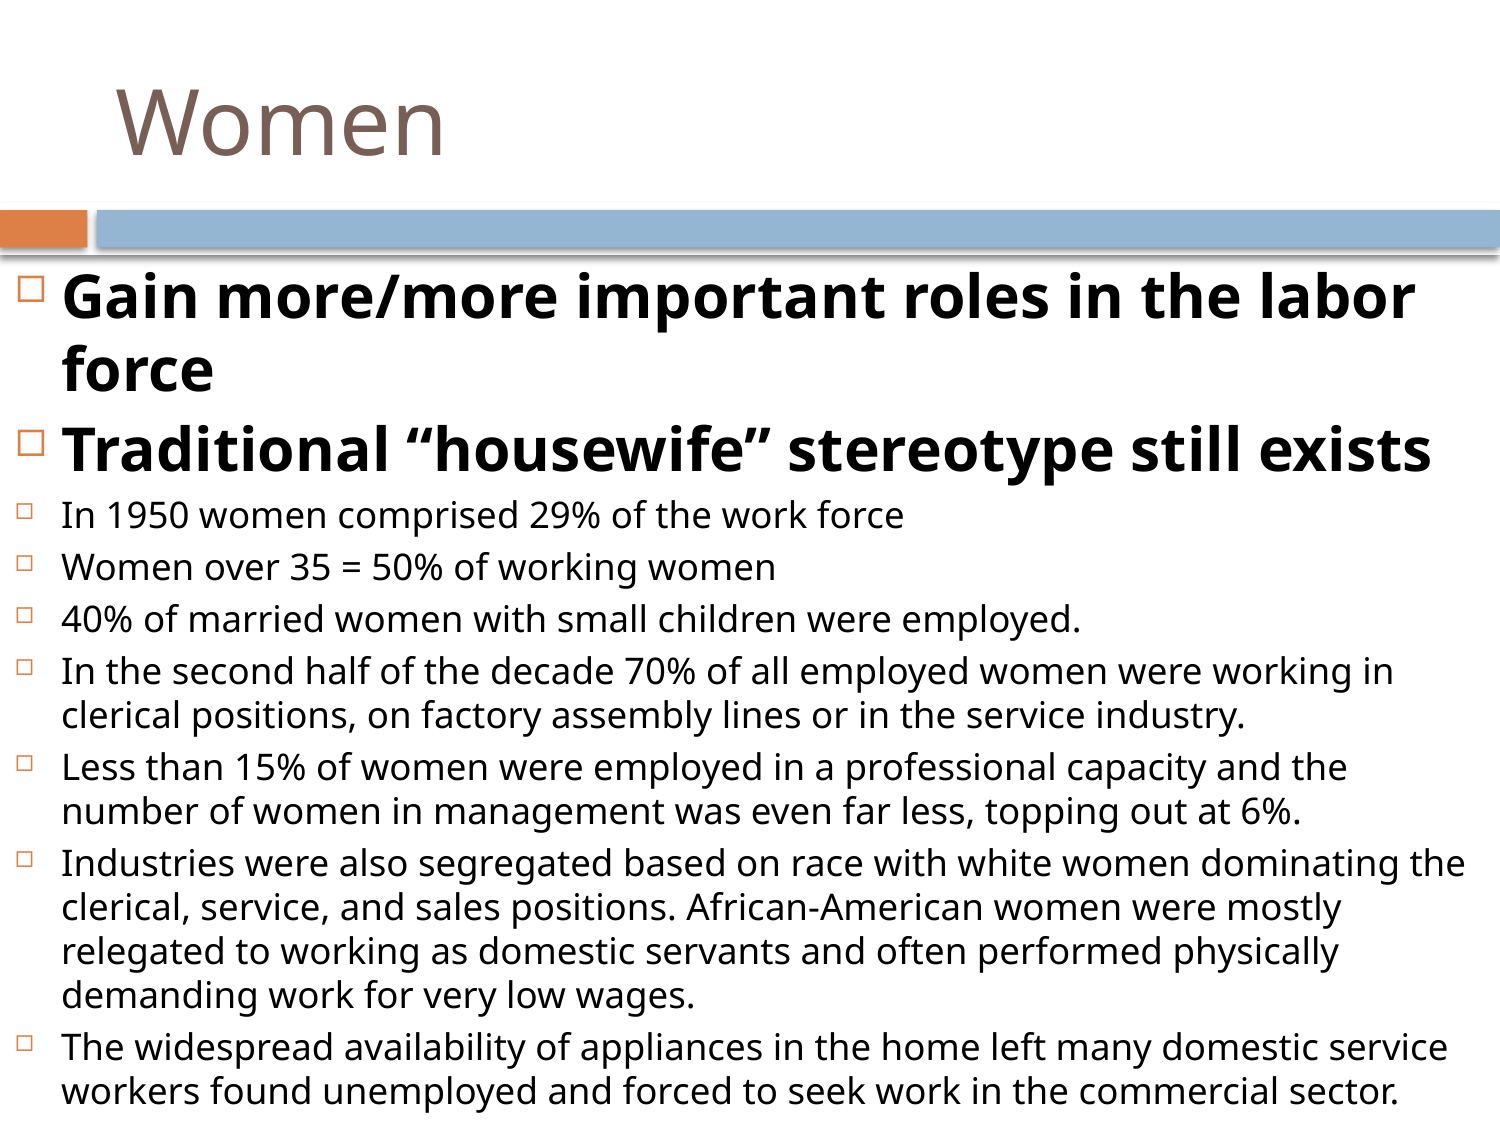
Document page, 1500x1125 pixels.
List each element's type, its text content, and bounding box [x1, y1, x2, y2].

title Women [100, 37, 1438, 200]
list Gain more/more important roles in the labor force Traditional “housewife” stereotype still exists In 1950 women comprised 29% of the work force Women over 35 = 50% of working women 40% of married women with small children were employed. In the second half of the decade 70% of all employed women were working in clerical positions, on factory assembly lines or in the service industry. Less than 15% of women were employed in a professional capacity and the number of women in management was even far less, topping out at 6%. Industries were also segregated based on race with white women dominating the clerical, service, and sales positions. African-American women were mostly relegated to working as domestic servants and often performed physically demanding work for very low wages. The widespread availability of appliances in the home left many domestic service workers found unemployed and forced to seek work in the commercial sector. [0, 249, 1500, 1125]
